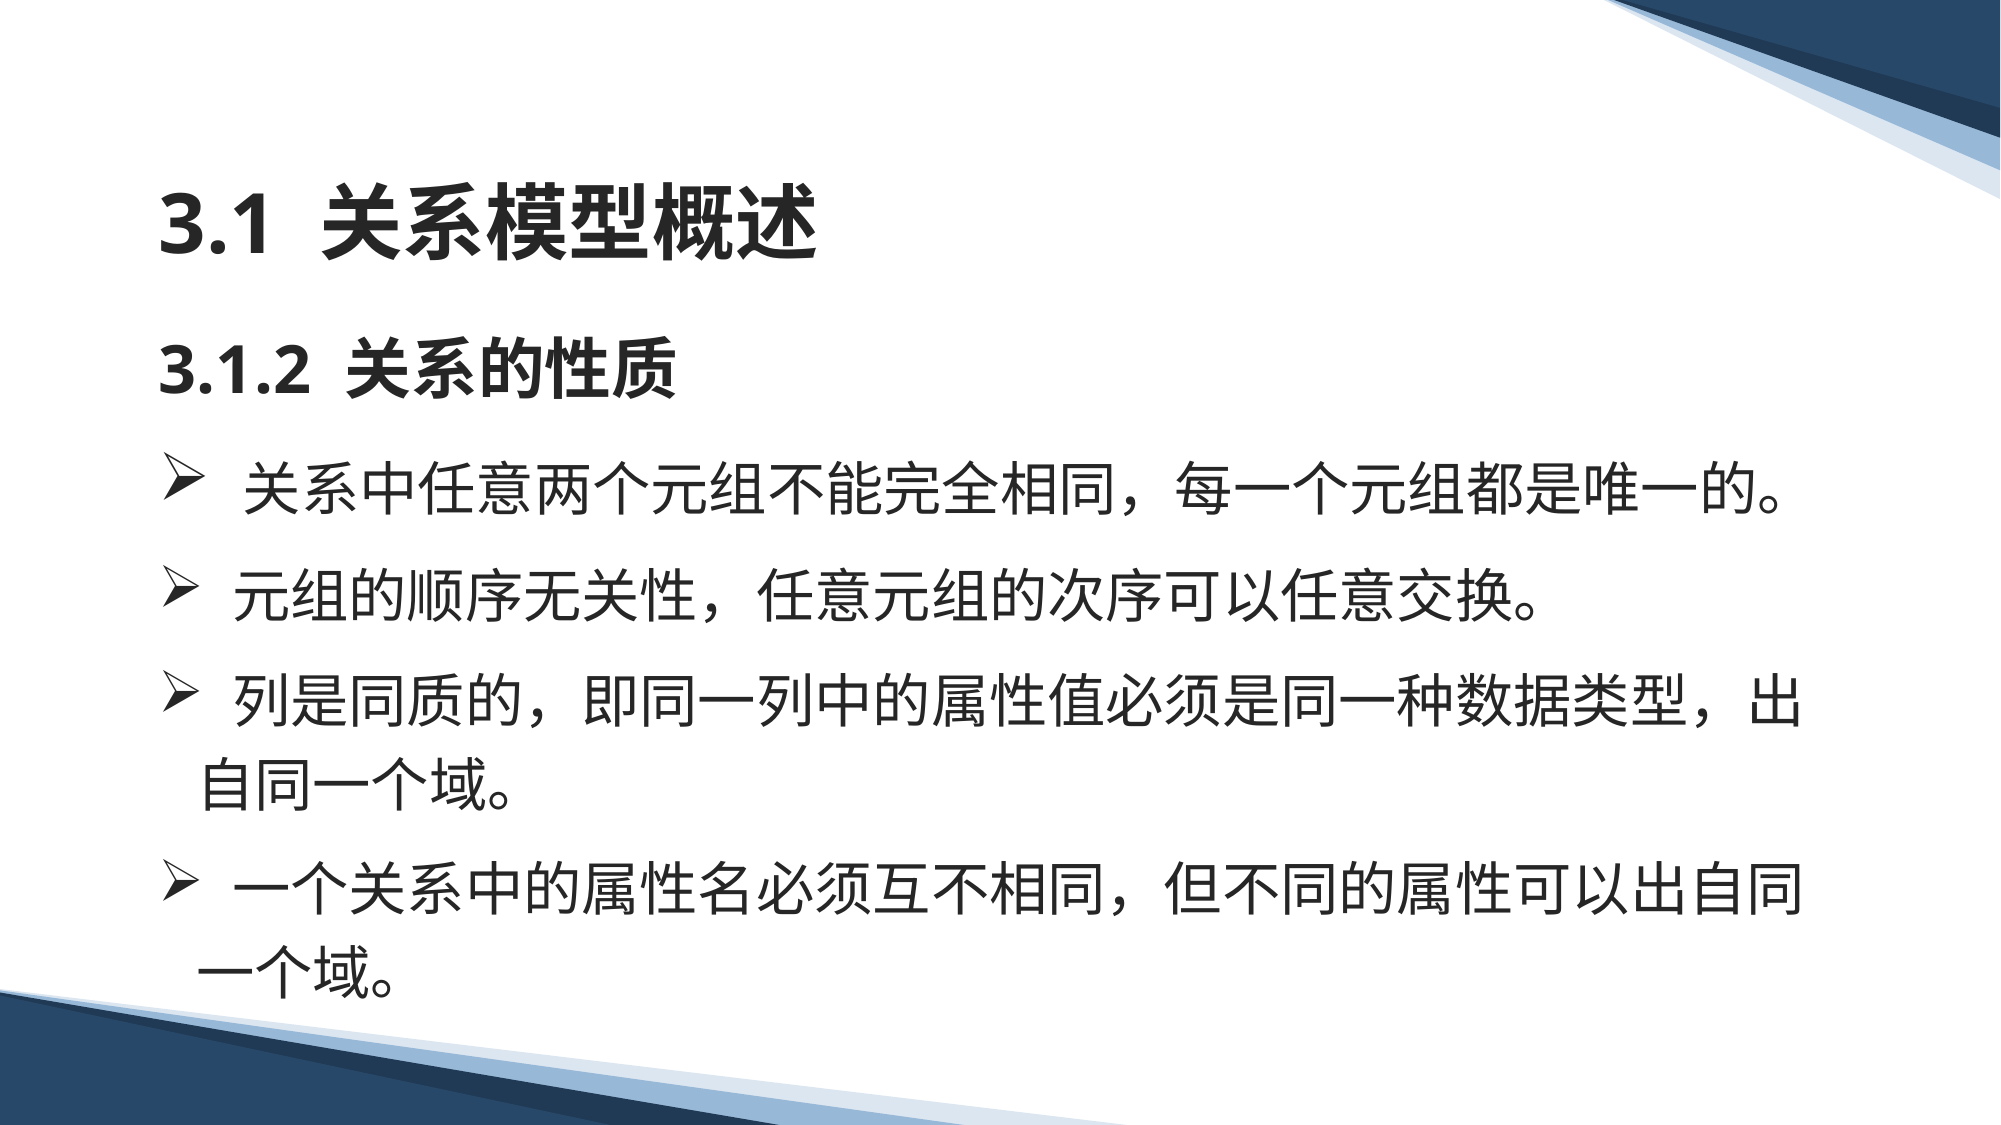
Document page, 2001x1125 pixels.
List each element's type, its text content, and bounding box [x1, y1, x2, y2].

list 3.1.2 关系的性质 关系中任意两个元组不能完全相同，每一个元组都是唯一的。 元组的顺序无关性，任意元组的次序可以任意交换。 列是同质的，即同一列中的属性值必须是同一种数据类型，出自同一个域。 一个关系中的属性名必须互不相同，但不同的属性可以出自同一个域。 [143, 303, 1857, 1044]
title 3.1 关系模型概述 [143, 54, 1857, 280]
